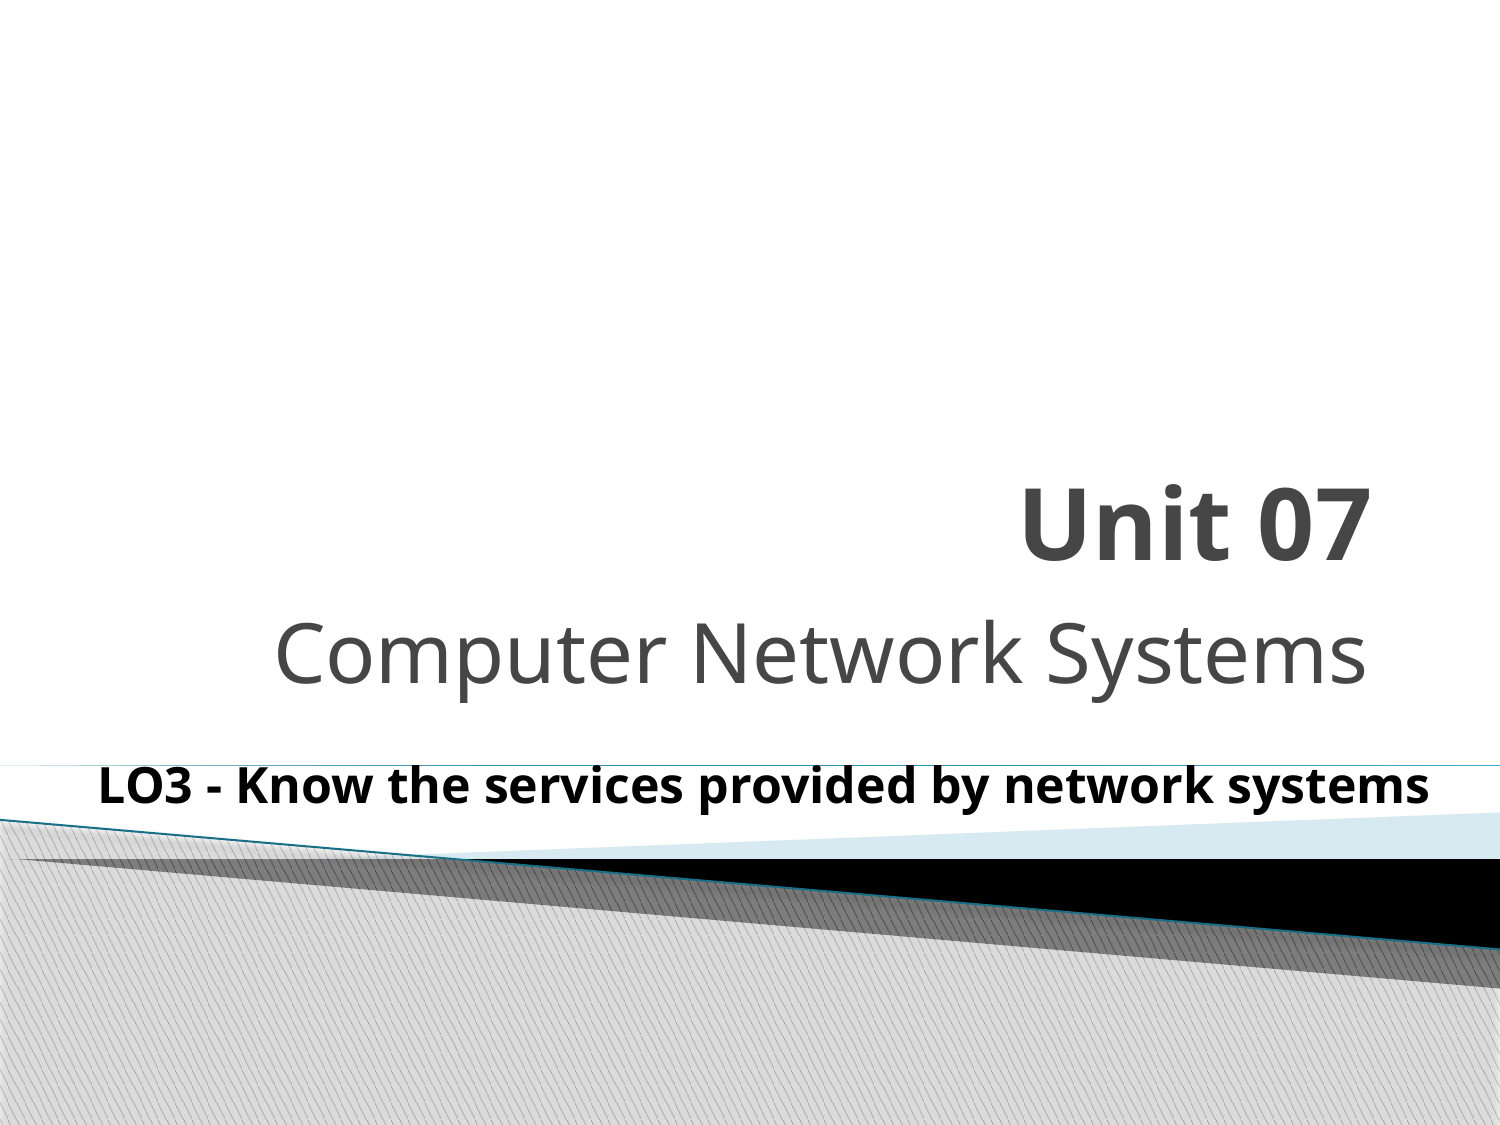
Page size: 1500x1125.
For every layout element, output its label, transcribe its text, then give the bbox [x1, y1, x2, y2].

title Unit 07 [112, 287, 1388, 588]
text_box LO3 - Know the services provided by network systems [80, 746, 1459, 822]
subtitle Computer Network Systems [112, 592, 1388, 746]
picture [5, 859, 1500, 989]
